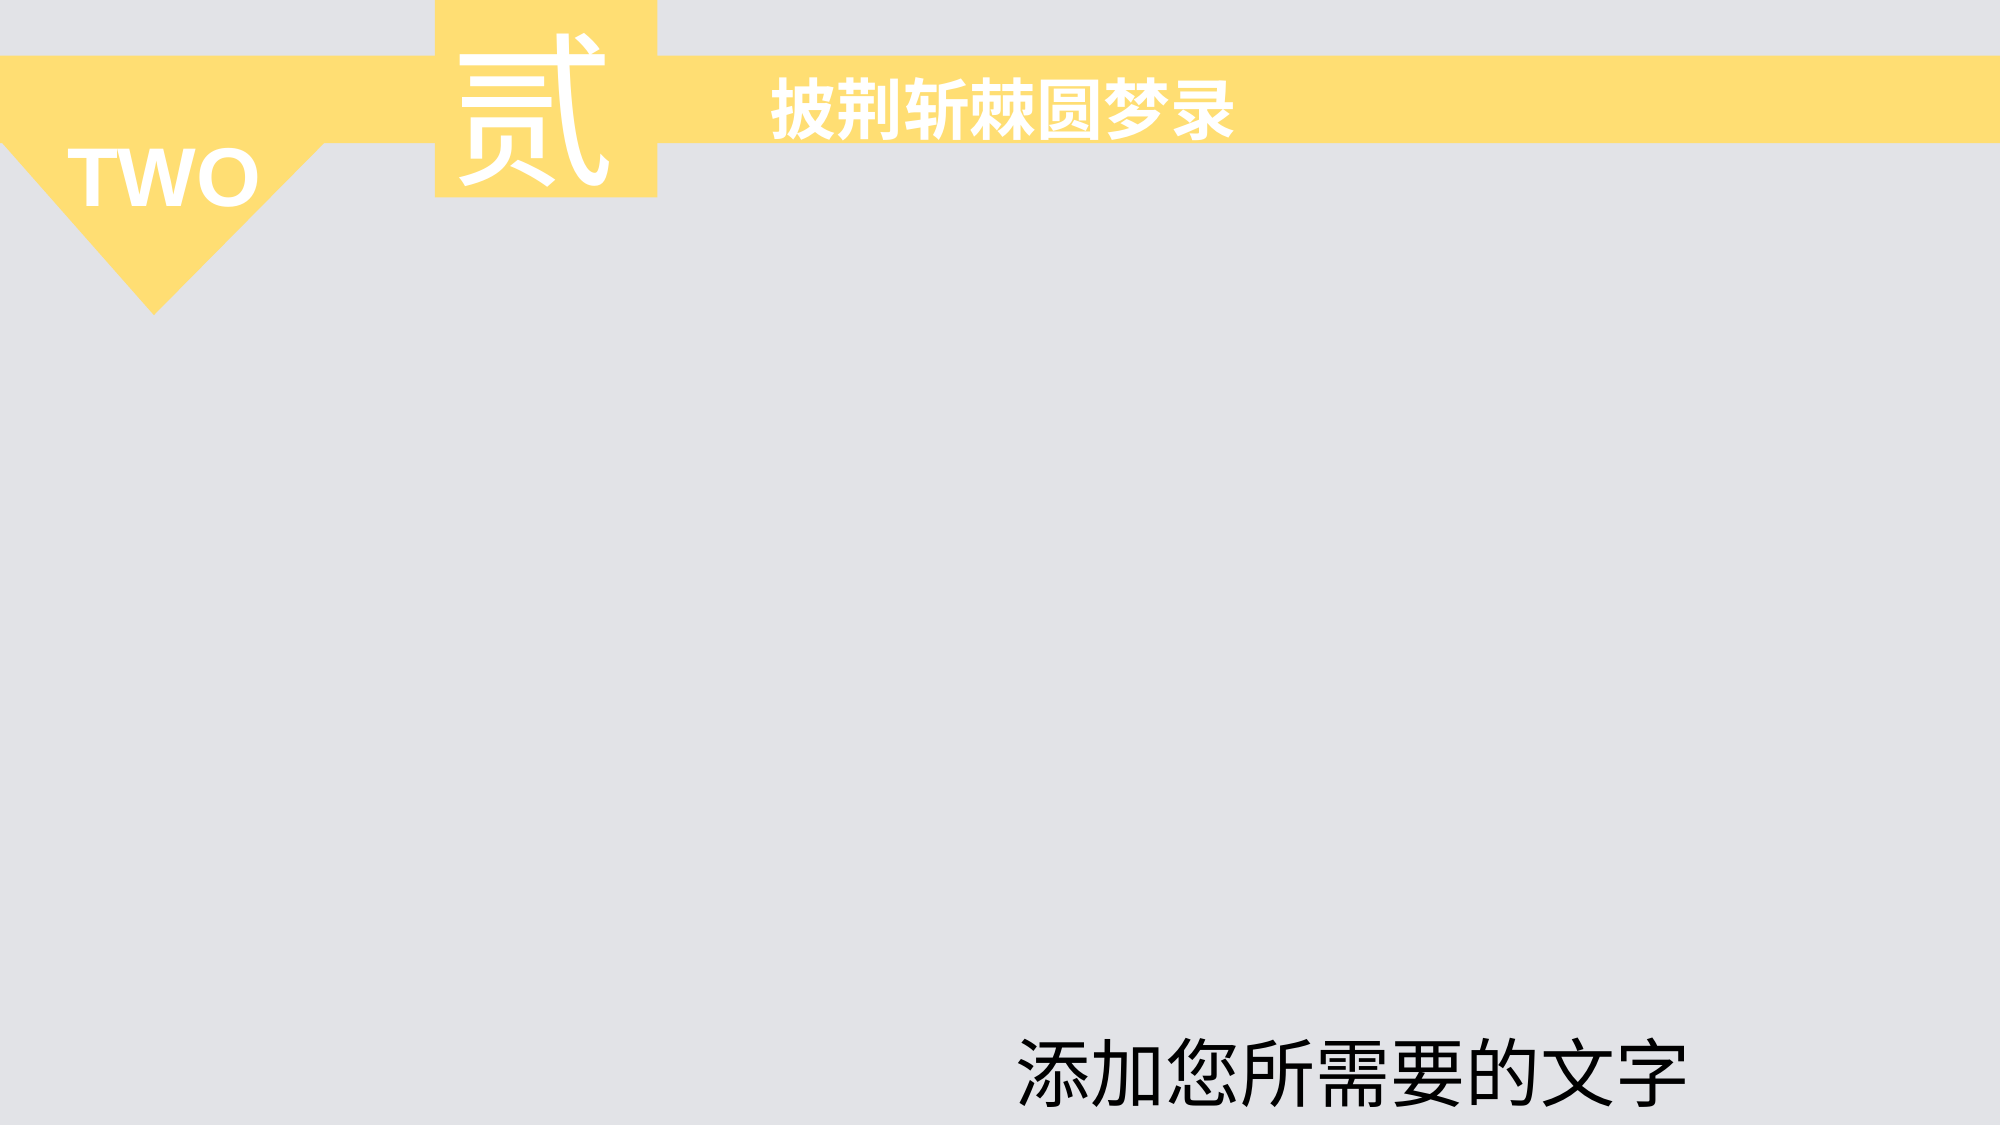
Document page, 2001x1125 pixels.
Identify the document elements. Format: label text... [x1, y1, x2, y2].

text_box 贰 [434, 0, 658, 198]
text_box [658, 55, 2000, 144]
text_box 披荆斩棘圆梦录 [754, 60, 1252, 156]
text_box [79, 231, 238, 316]
text_box [0, 99, 368, 200]
text_box [0, 55, 434, 144]
text_box TWO [52, 115, 277, 231]
text_box 添加您所需要的文字 [1001, 1018, 1706, 1124]
